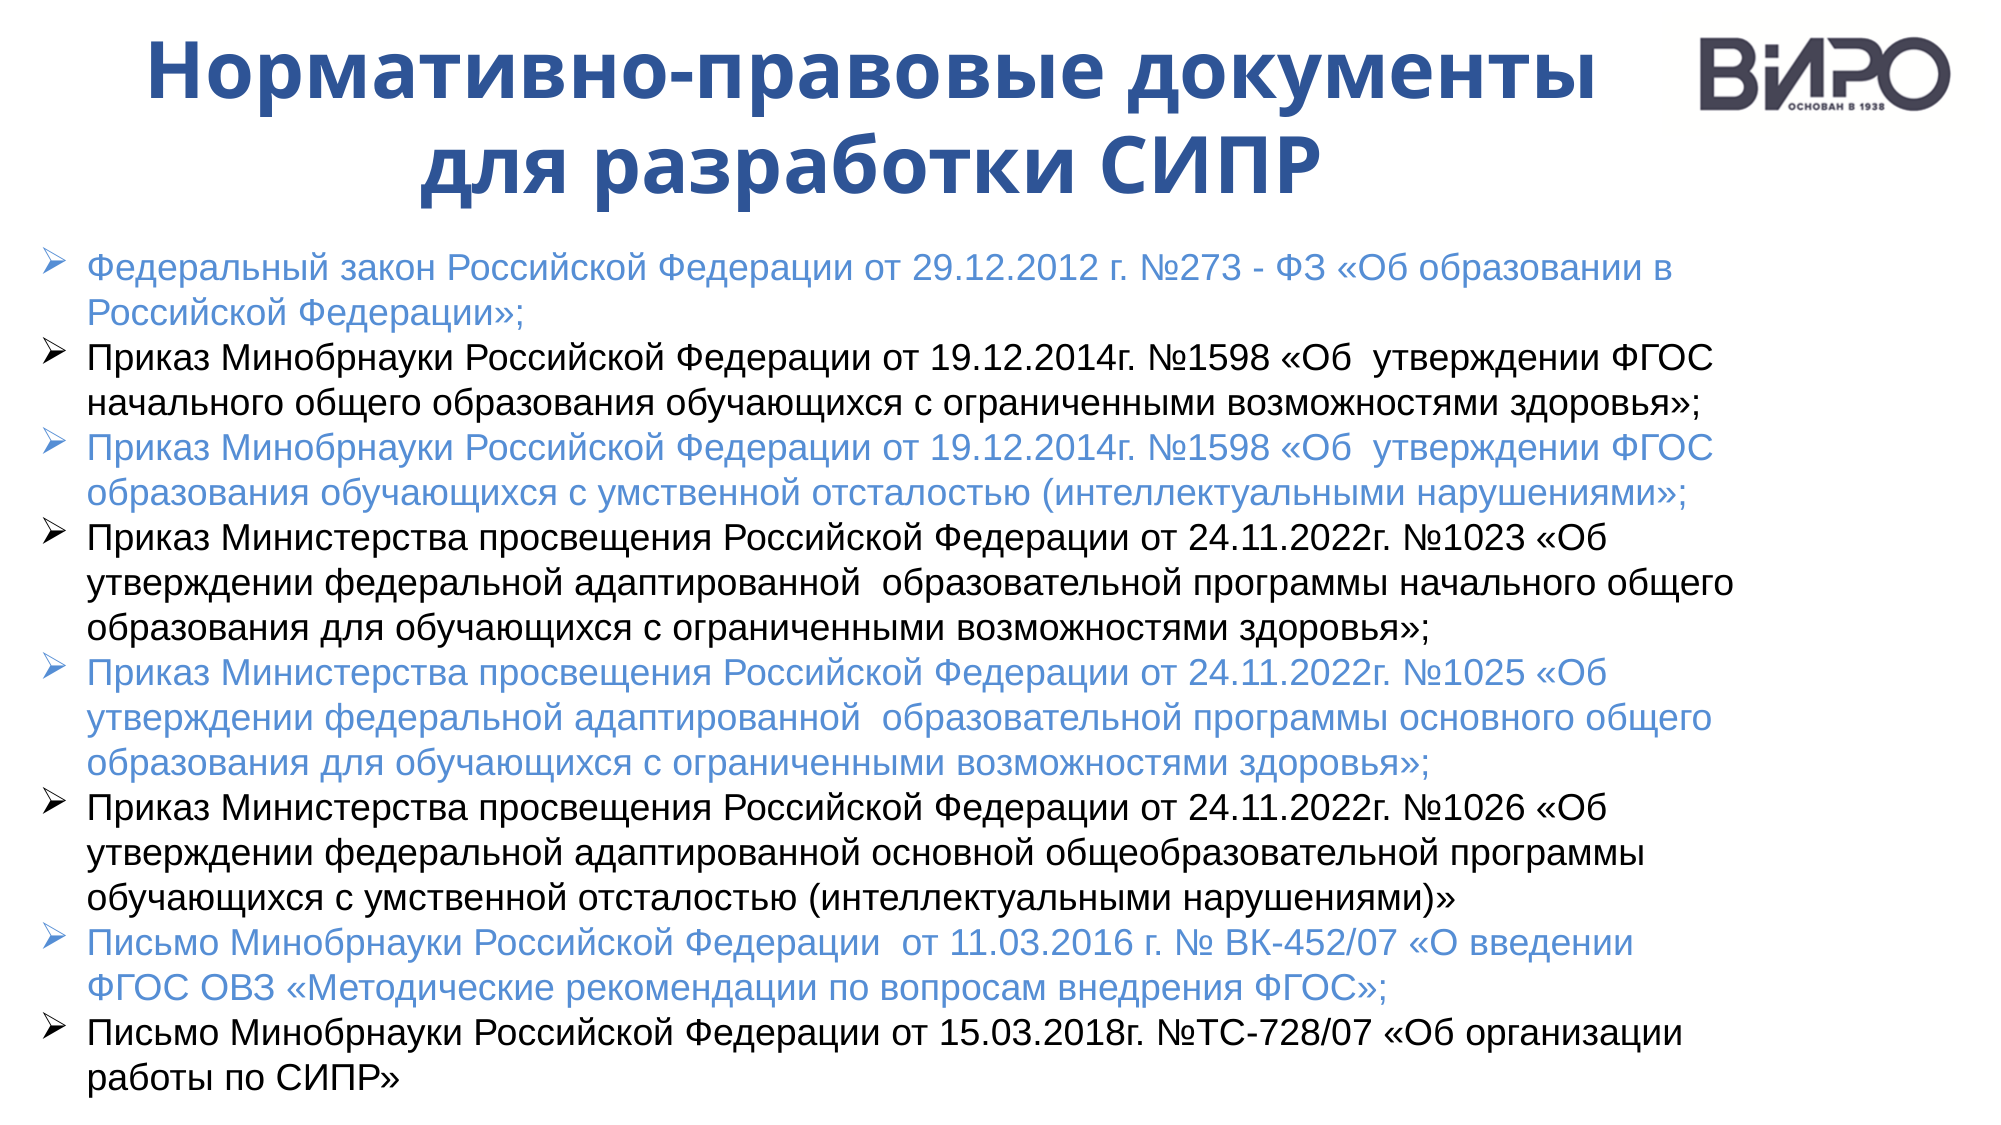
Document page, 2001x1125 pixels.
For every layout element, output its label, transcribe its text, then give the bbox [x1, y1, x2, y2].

text_box Федеральный закон Российской Федерации от 29.12.2012 г. №273 - ФЗ «Об образовании в Российской Федерации»; Приказ Минобрнауки Российской Федерации от 19.12.2014г. №1598 «Об утверждении ФГОС начального общего образования обучающихся с ограниченными возможностями здоровья»; Приказ Минобрнауки Российской Федерации от 19.12.2014г. №1598 «Об утверждении ФГОС образования обучающихся с умственной отсталостью (интеллектуальными нарушениями»; Приказ Министерства просвещения Российской Федерации от 24.11.2022г. №1023 «Об утверждении федеральной адаптированной образовательной программы начального общего образования для обучающихся с ограниченными возможностями здоровья»; Приказ Министерства просвещения Российской Федерации от 24.11.2022г. №1025 «Об утверждении федеральной адаптированной образовательной программы основного общего образования для обучающихся с ограниченными возможностями здоровья»; Приказ Министерства просвещения Российской Федерации от 24.11.2022г. №1026 «Об утверждении федеральной адаптированной основной общеобразовательной программы обучающихся с умственной отсталостью (интеллектуальными нарушениями)» Письмо Минобрнауки Российской Федерации от 11.03.2016 г. № ВК-452/07 «О введении ФГОС ОВЗ «Методические рекомендации по вопросам внедрения ФГОС»; Письмо Минобрнауки Российской Федерации от 15.03.2018г. №ТС-728/07 «Об организации работы по СИПР» [24, 235, 1750, 1106]
picture [1662, 12, 1985, 136]
title Нормативно-правовые документы для разработки СИПР [62, 17, 1681, 210]
